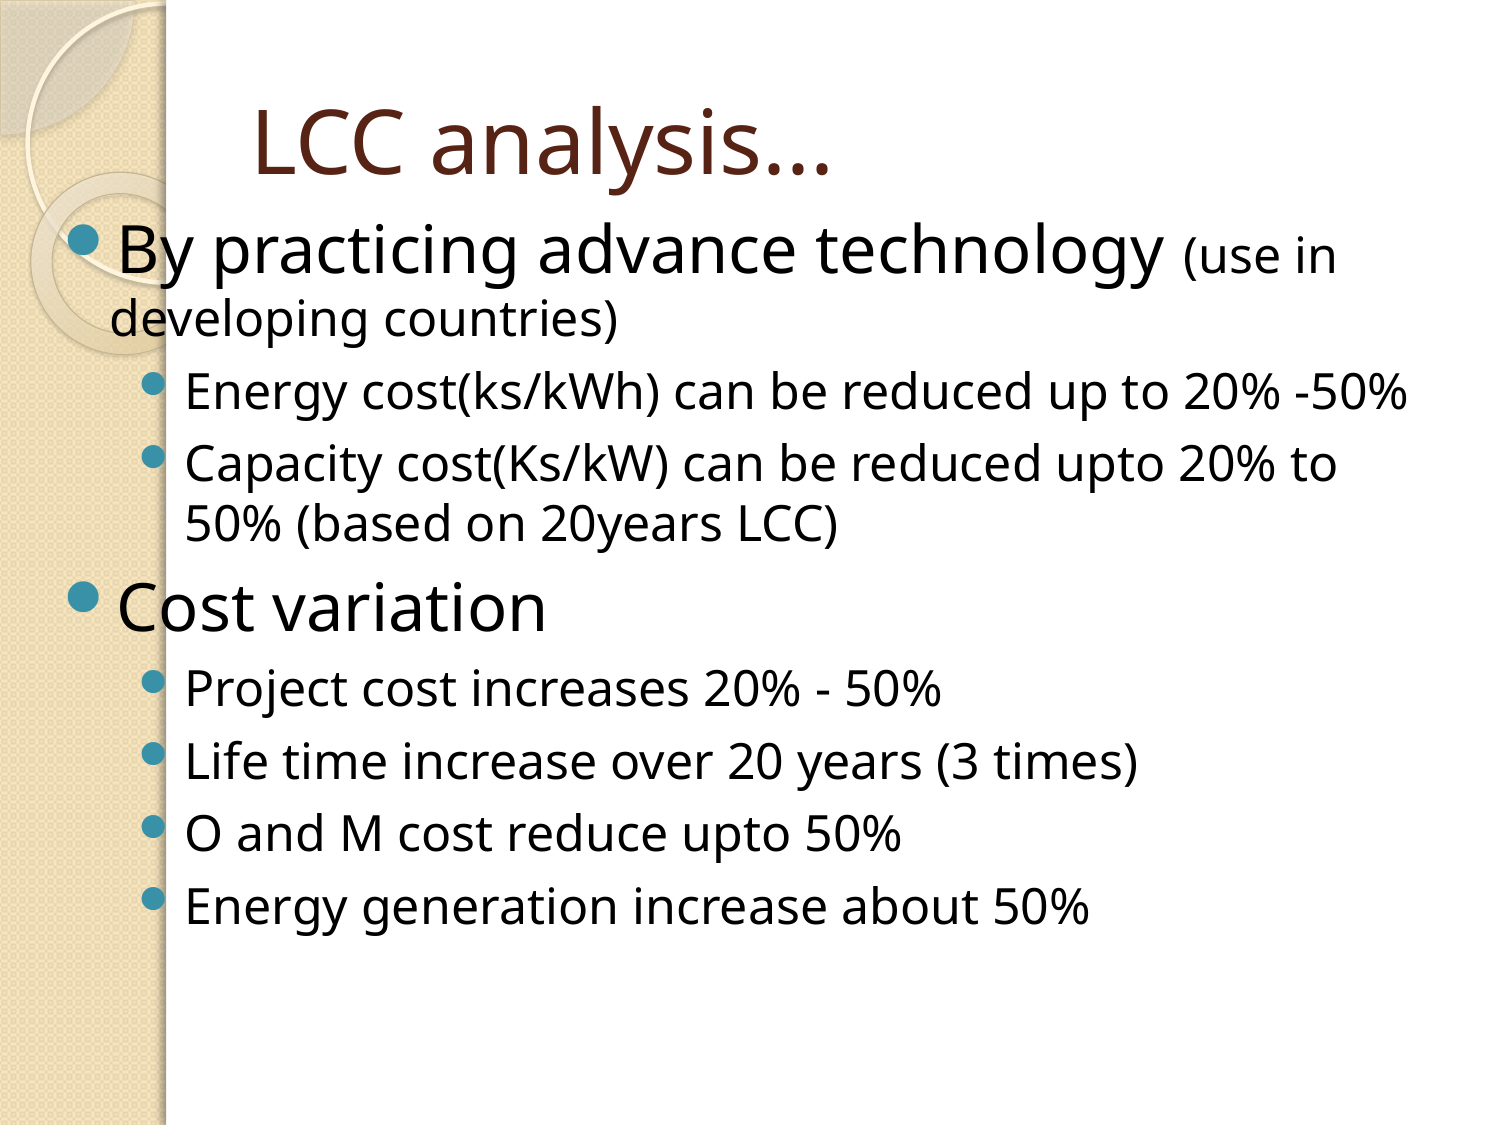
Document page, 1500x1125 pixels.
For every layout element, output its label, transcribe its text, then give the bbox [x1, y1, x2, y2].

text_box By practicing advance technology (use in developing countries) Energy cost(ks/kWh) can be reduced up to 20% -50% Capacity cost(Ks/kW) can be reduced upto 20% to 50% (based on 20years LCC) Cost variation Project cost increases 20% - 50% Life time increase over 20 years (3 times) O and M cost reduce upto 50% Energy generation increase about 50% [35, 199, 1430, 1090]
title LCC analysis... [235, 45, 1466, 233]
